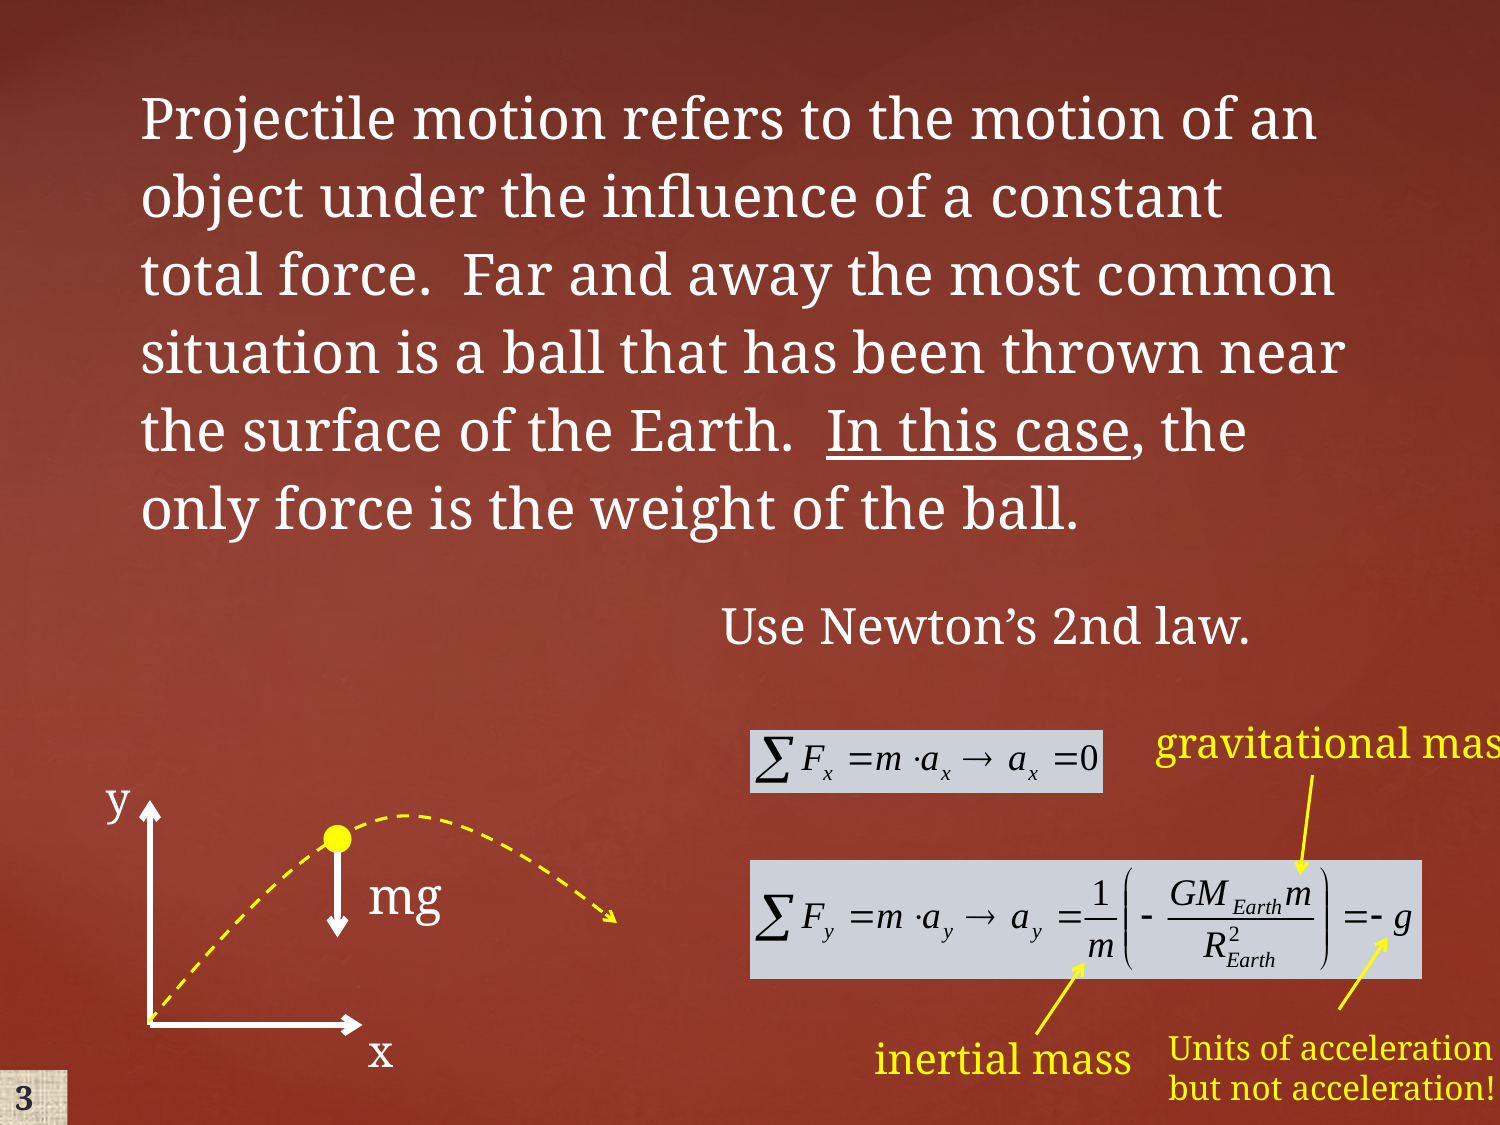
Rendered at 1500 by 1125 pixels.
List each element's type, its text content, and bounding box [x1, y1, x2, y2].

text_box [1338, 936, 1388, 1011]
text_box Units of acceleration but not acceleration! [1153, 1020, 1500, 1115]
text_box 3 [0, 1070, 68, 1125]
list Projectile motion refers to the motion of an object under the influence of a constant total force. Far and away the most common situation is a ball that has been thrown near the surface of the Earth. In this case, the only force is the weight of the ball. [125, 62, 1363, 563]
list x [350, 1040, 427, 1089]
text_box gravitational mass [1140, 709, 1500, 775]
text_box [749, 729, 1104, 794]
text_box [1035, 961, 1085, 1036]
list y [87, 754, 163, 839]
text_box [147, 799, 618, 1026]
text_box inertial mass [859, 1025, 1148, 1090]
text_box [1299, 774, 1313, 876]
text_box Use Newton’s 2nd law. [706, 587, 1266, 663]
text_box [749, 859, 1423, 980]
